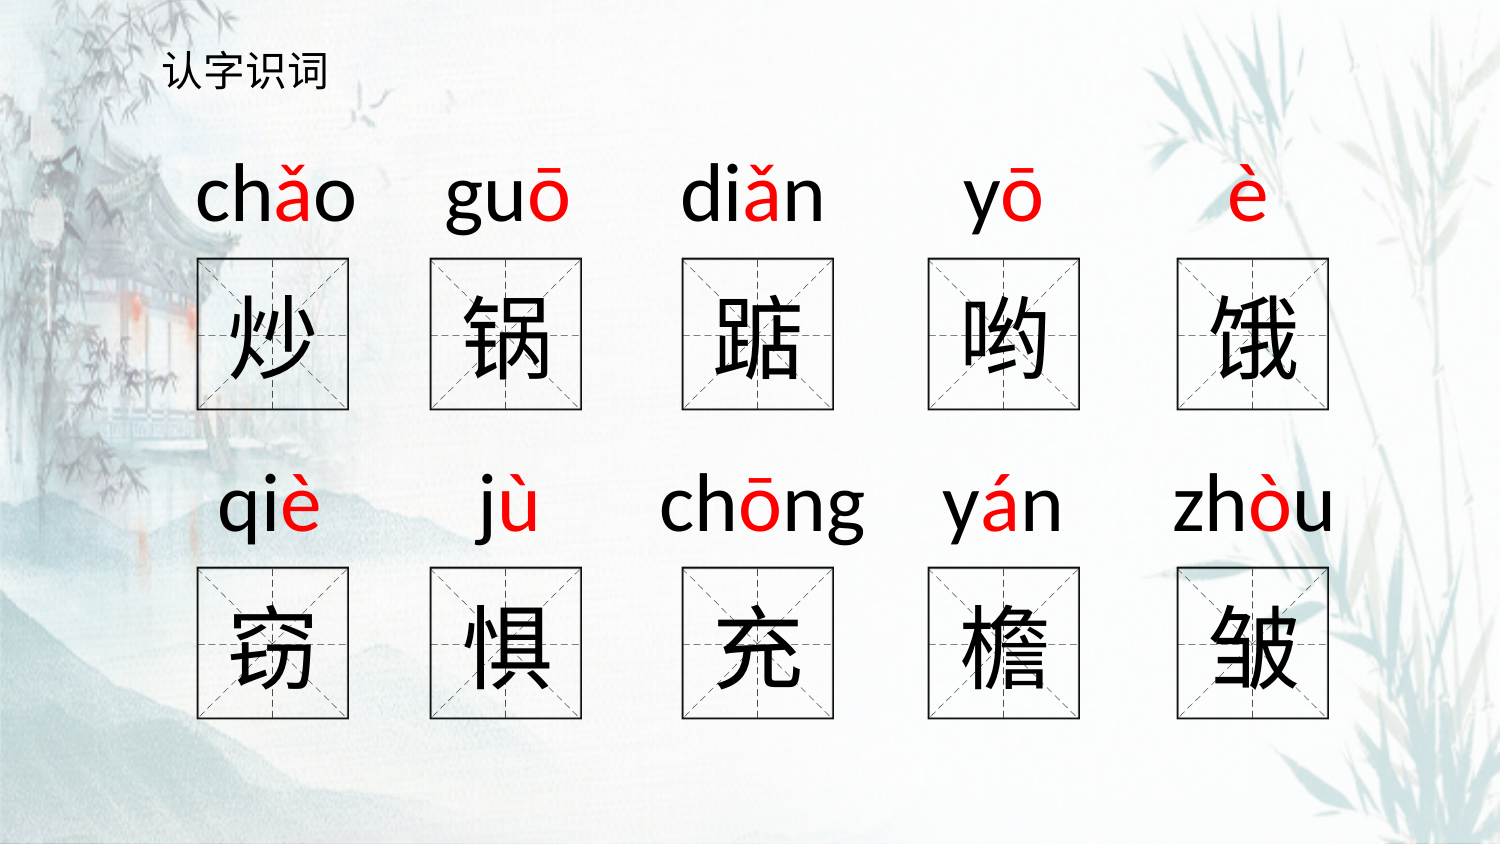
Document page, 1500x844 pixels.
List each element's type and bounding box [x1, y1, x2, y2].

text_box [188, 560, 356, 728]
text_box [919, 251, 1087, 419]
text_box [1168, 560, 1336, 728]
text_box [1168, 251, 1336, 419]
text_box [421, 560, 589, 728]
picture [0, 0, 1500, 844]
text_box [188, 251, 356, 419]
text_box [673, 251, 841, 419]
text_box [919, 560, 1087, 728]
text_box [673, 560, 841, 728]
text_box [421, 251, 589, 419]
